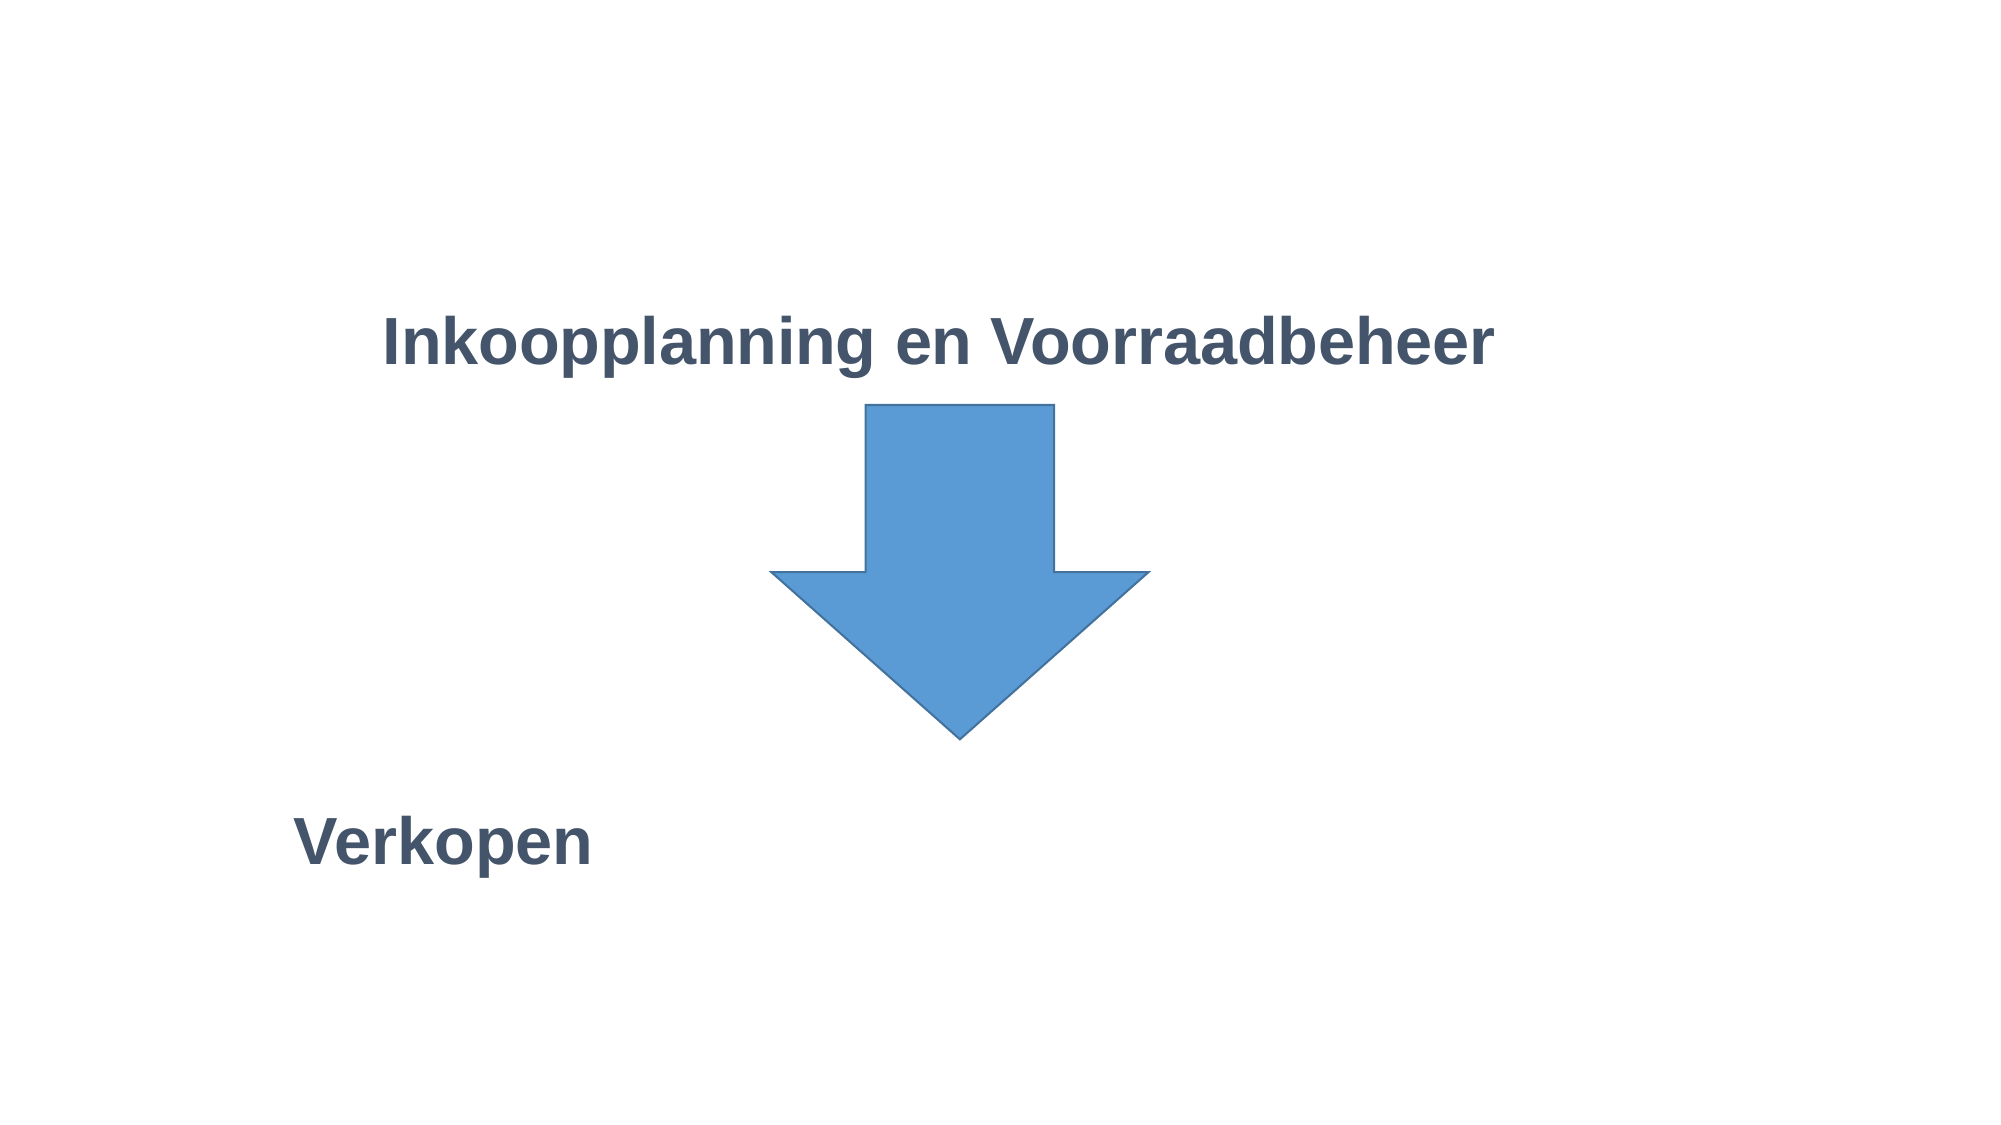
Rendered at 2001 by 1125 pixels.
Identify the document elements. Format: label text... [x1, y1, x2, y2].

text_box [768, 403, 1152, 741]
list Inkoopplanning en Voorraadbeheer Verkopen [137, 299, 1863, 1014]
